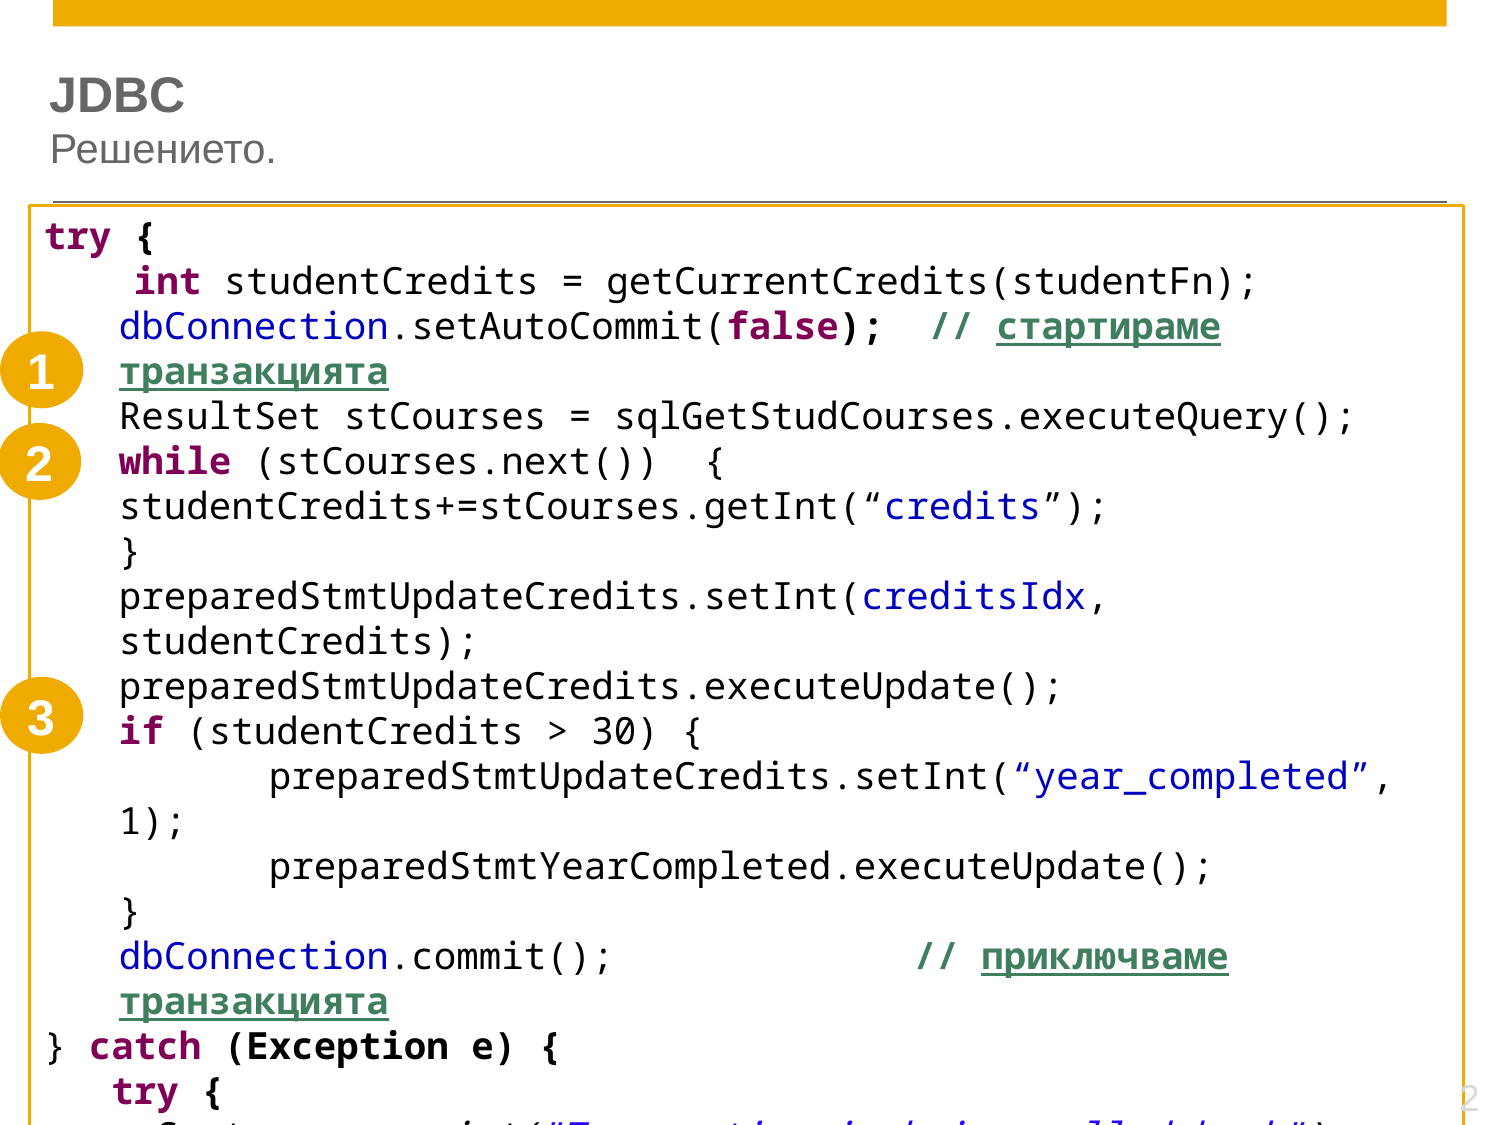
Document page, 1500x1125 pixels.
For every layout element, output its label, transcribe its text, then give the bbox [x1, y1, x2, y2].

title JDBC Решението. [49, 55, 1444, 180]
text_box 1 [0, 331, 84, 409]
text_box 2 [0, 422, 82, 500]
text_box 2 [1458, 1074, 1500, 1120]
text_box 3 [0, 676, 84, 754]
text_box try { int studentCredits = getCurrentCredits(studentFn); dbConnection.setAutoCommit(false); // стартираме транзакцията ResultSet stCourses = sqlGetStudCourses.executeQuery(); while (stCourses.next()) { studentCredits+=stCourses.getInt(“credits”); } preparedStmtUpdateCredits.setInt(creditsIdx, studentCredits); preparedStmtUpdateCredits.executeUpdate(); if (studentCredits > 30) { preparedStmtUpdateCredits.setInt(“year_completed”, 1); preparedStmtYearCompleted.executeUpdate(); } dbConnection.commit(); // приключваме транзакцията } catch (Exception e) { try { System.err.print("Transaction is being rolled back"); dbConnection.rollback();//при проблем транзакцията се “отменя”} catch (SQLException exc) { exc.printStackTrace(); } } [28, 204, 1465, 1125]
